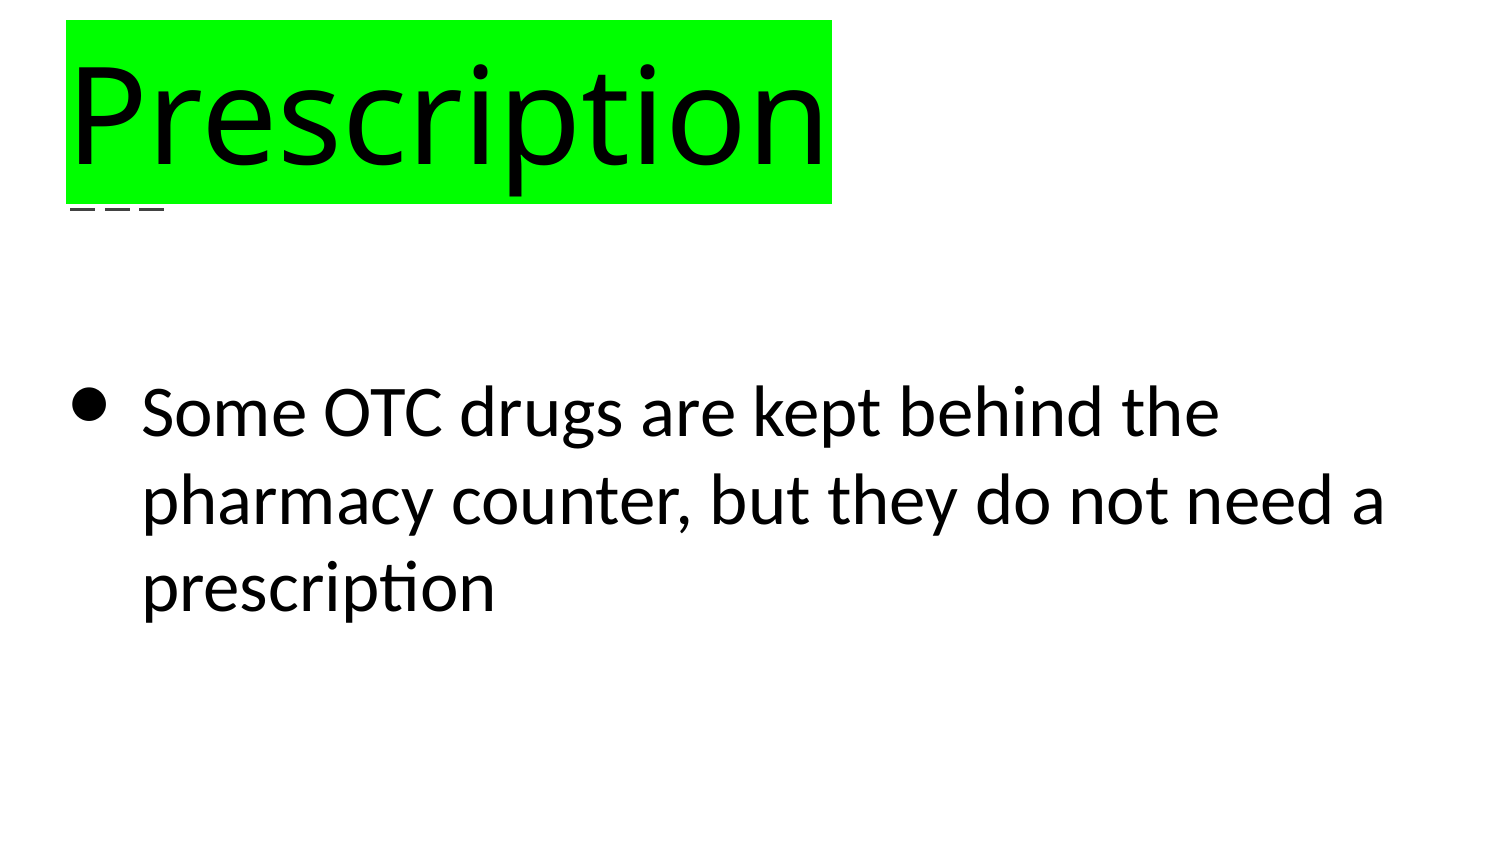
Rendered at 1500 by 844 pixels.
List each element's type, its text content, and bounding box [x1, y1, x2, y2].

title Prescription [51, 86, 1449, 207]
list Some OTC drugs are kept behind the pharmacy counter, but they do not need a prescription [51, 240, 1449, 750]
